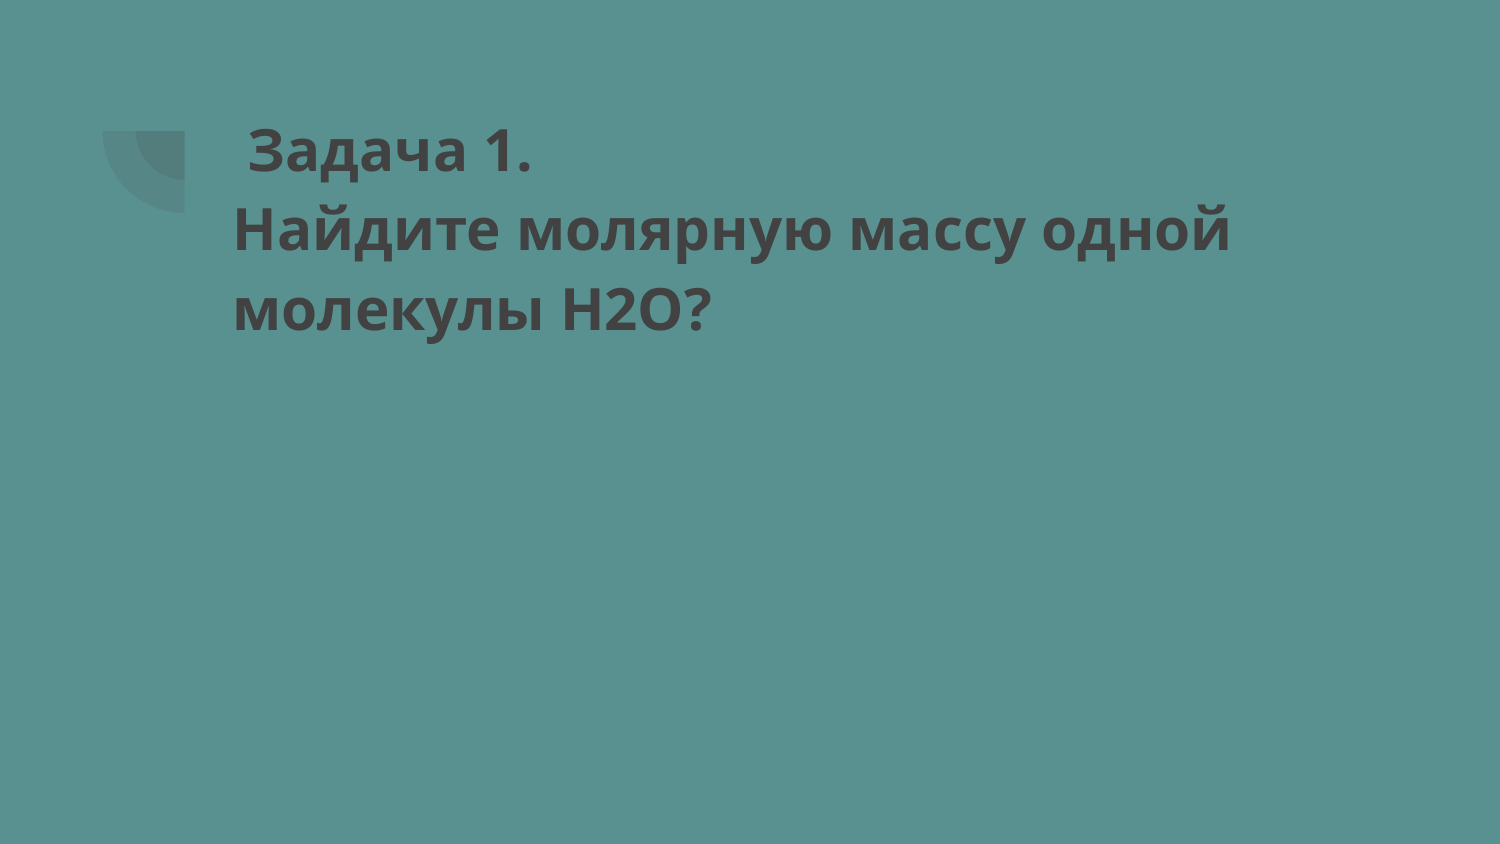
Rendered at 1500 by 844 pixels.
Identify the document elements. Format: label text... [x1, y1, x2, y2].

title Задача 1. Найдите молярную массу одной молекулы H2O? [217, 94, 1371, 661]
